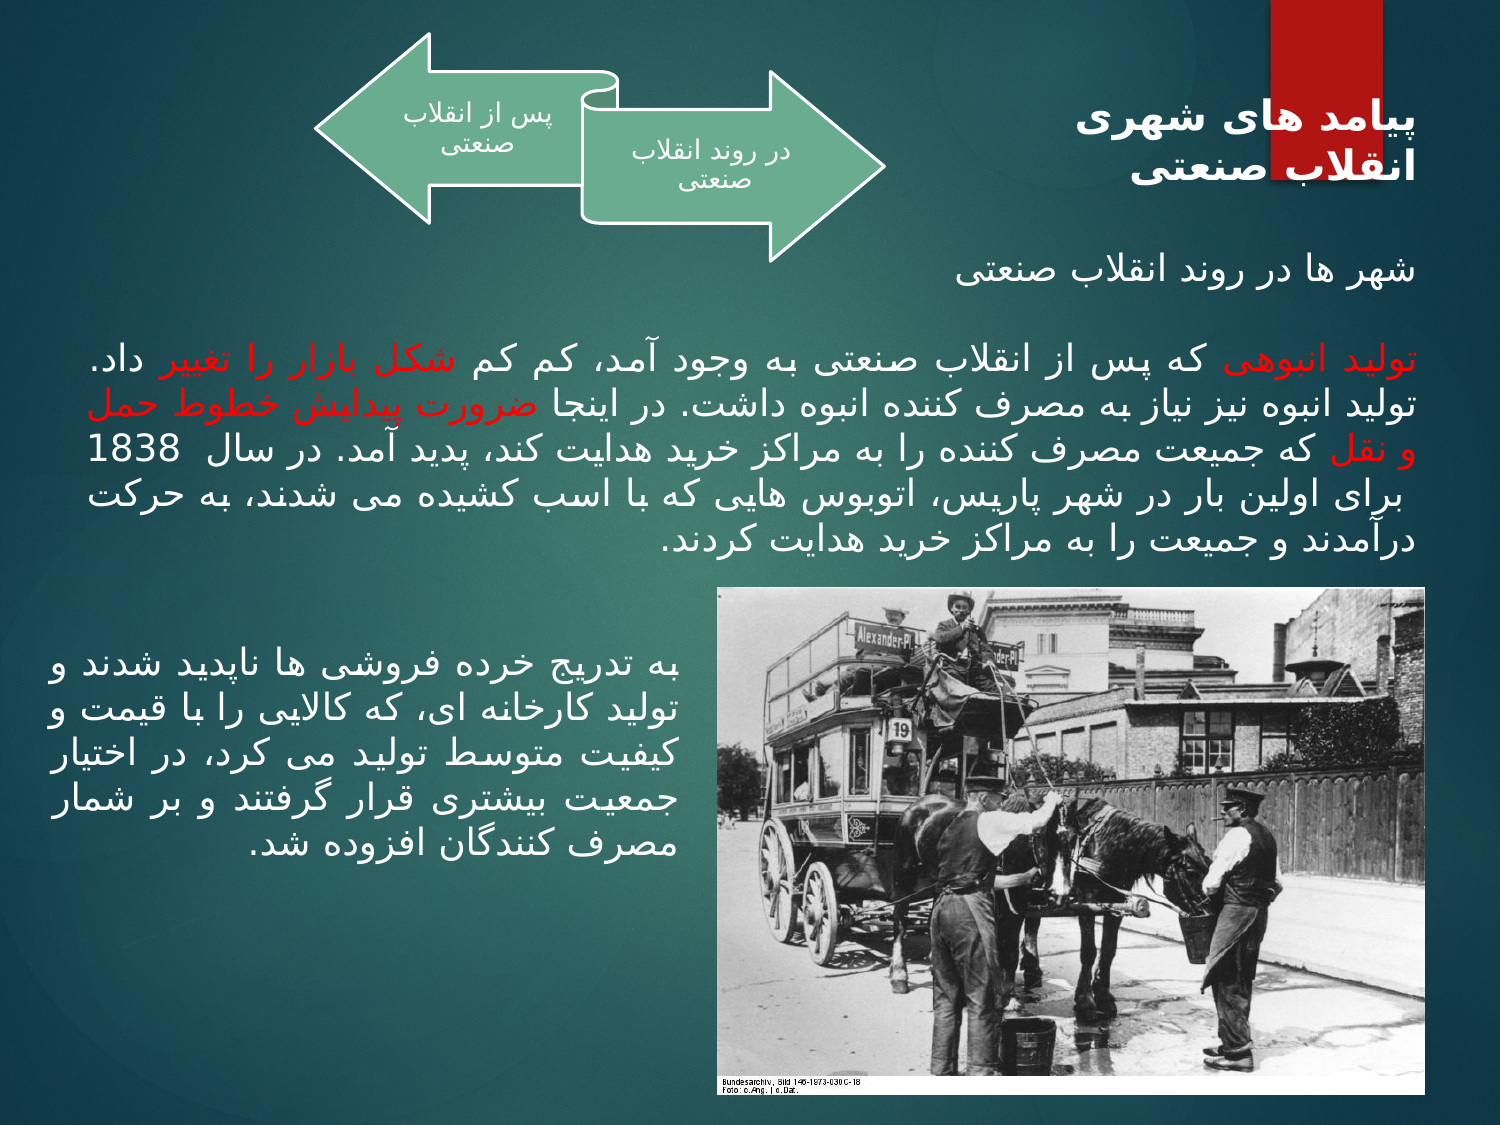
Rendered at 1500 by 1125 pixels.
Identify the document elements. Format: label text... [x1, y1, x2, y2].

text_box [315, 0, 885, 330]
text_box پیامد های شهری انقلاب صنعتی [956, 81, 1432, 197]
text_box به تدریج خرده فروشی ها ناپدید شدند و تولید کارخانه ای، که کالایی را با قیمت و کیفیت متوسط تولید می کرد، در اختیار جمعیت بیشتری قرار گرفتند و بر شمار مصرف کنندگان افزوده شد. [33, 630, 694, 871]
text_box شهر ها در روند انقلاب صنعتی تولید انبوهی که پس از انقلاب صنعتی به وجود آمد، کم کم شکل بازار را تغییر داد. تولید انبوه نیز نیاز به مصرف کننده انبوه داشت. در اینجا ضرورت پیدایش خطوط حمل و نقل که جمیعت مصرف کننده را به مراکز خرید هدایت کند، پدید آمد. در سال 1838 برای اولین بار در شهر پاریس، اتوبوس هایی که با اسب کشیده می شدند، به حرکت درآمدند و جمیعت را به مراکز خرید هدایت کردند. [71, 236, 1433, 567]
picture [717, 587, 1426, 1096]
